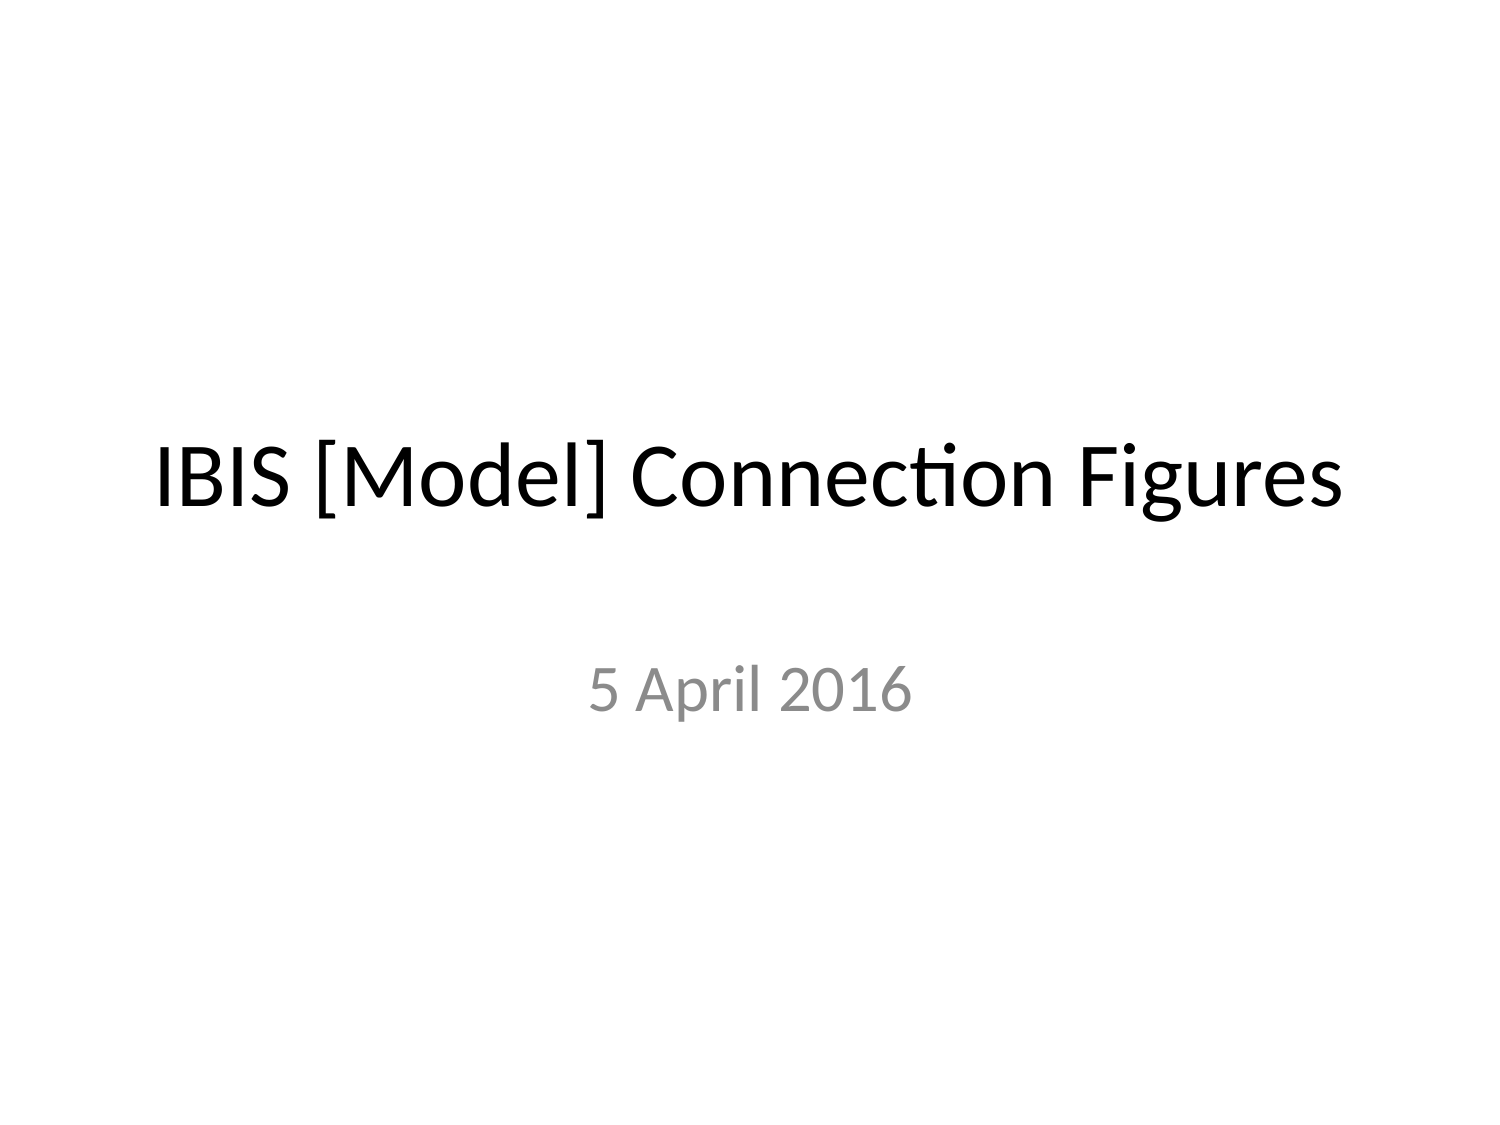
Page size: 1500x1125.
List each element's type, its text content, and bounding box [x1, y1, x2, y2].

subtitle 5 April 2016 [225, 637, 1275, 925]
title IBIS [Model] Connection Figures [112, 349, 1388, 591]
